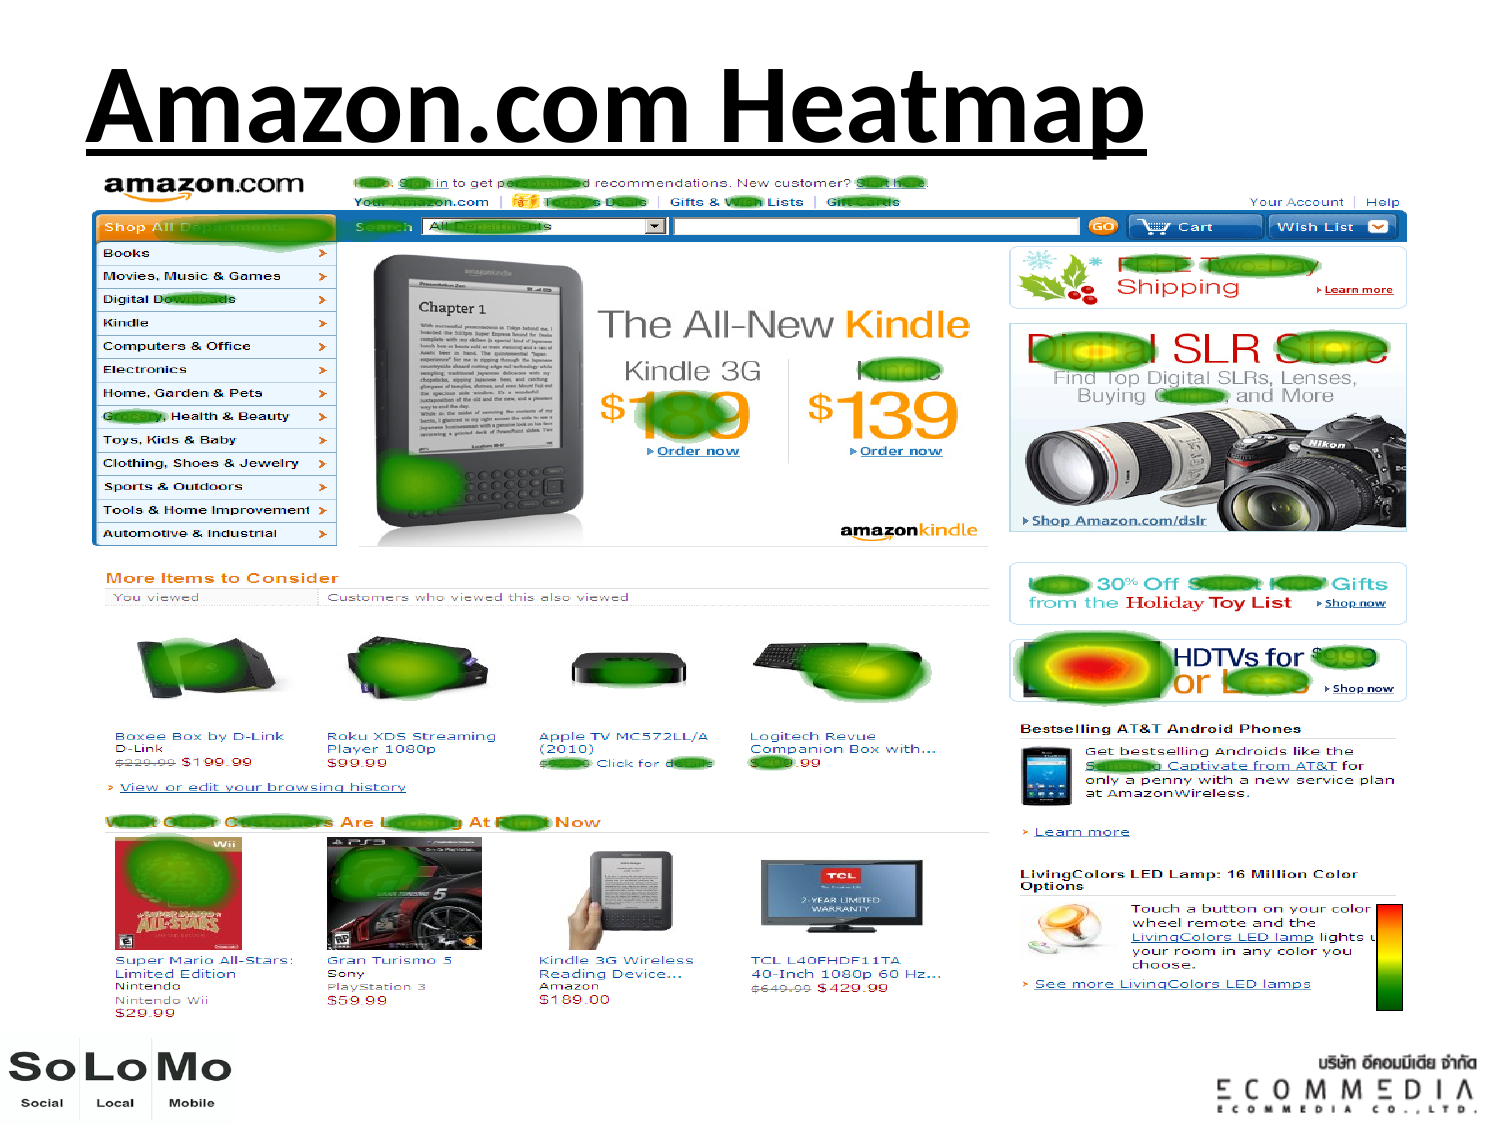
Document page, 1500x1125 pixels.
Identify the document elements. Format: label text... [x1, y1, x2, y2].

title Amazon.com Heatmap [0, 0, 1254, 218]
picture [81, 163, 1419, 1020]
picture [0, 1031, 237, 1125]
picture [1206, 1031, 1489, 1116]
